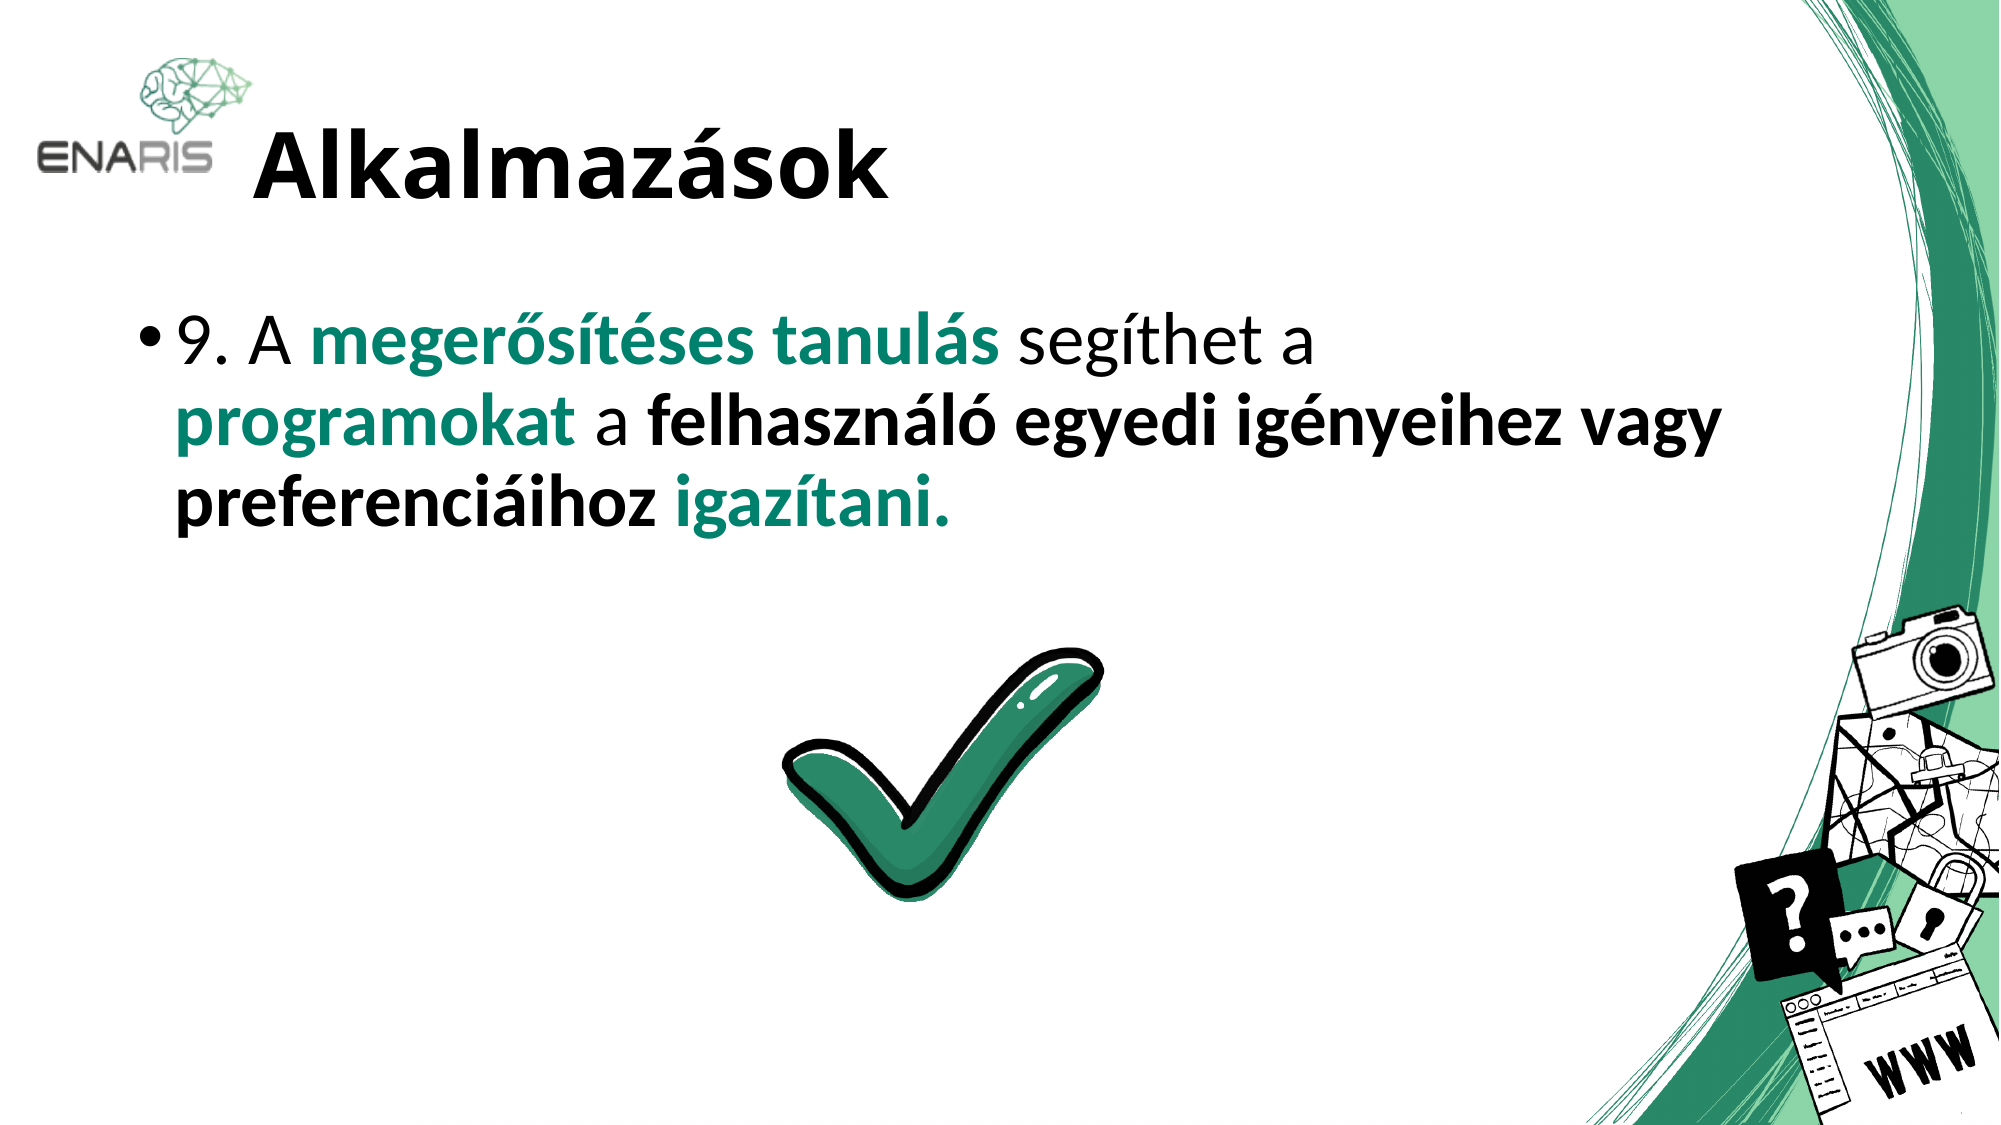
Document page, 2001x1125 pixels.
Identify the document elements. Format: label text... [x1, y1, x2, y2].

picture [37, 58, 254, 173]
picture [408, 0, 1999, 1125]
title Alkalmazások [253, 59, 1863, 278]
list 9. A megerősítéses tanulás segíthet a programokat a felhasználó egyedi igényeihez vagy preferenciáihoz igazítani. [137, 299, 1728, 1014]
